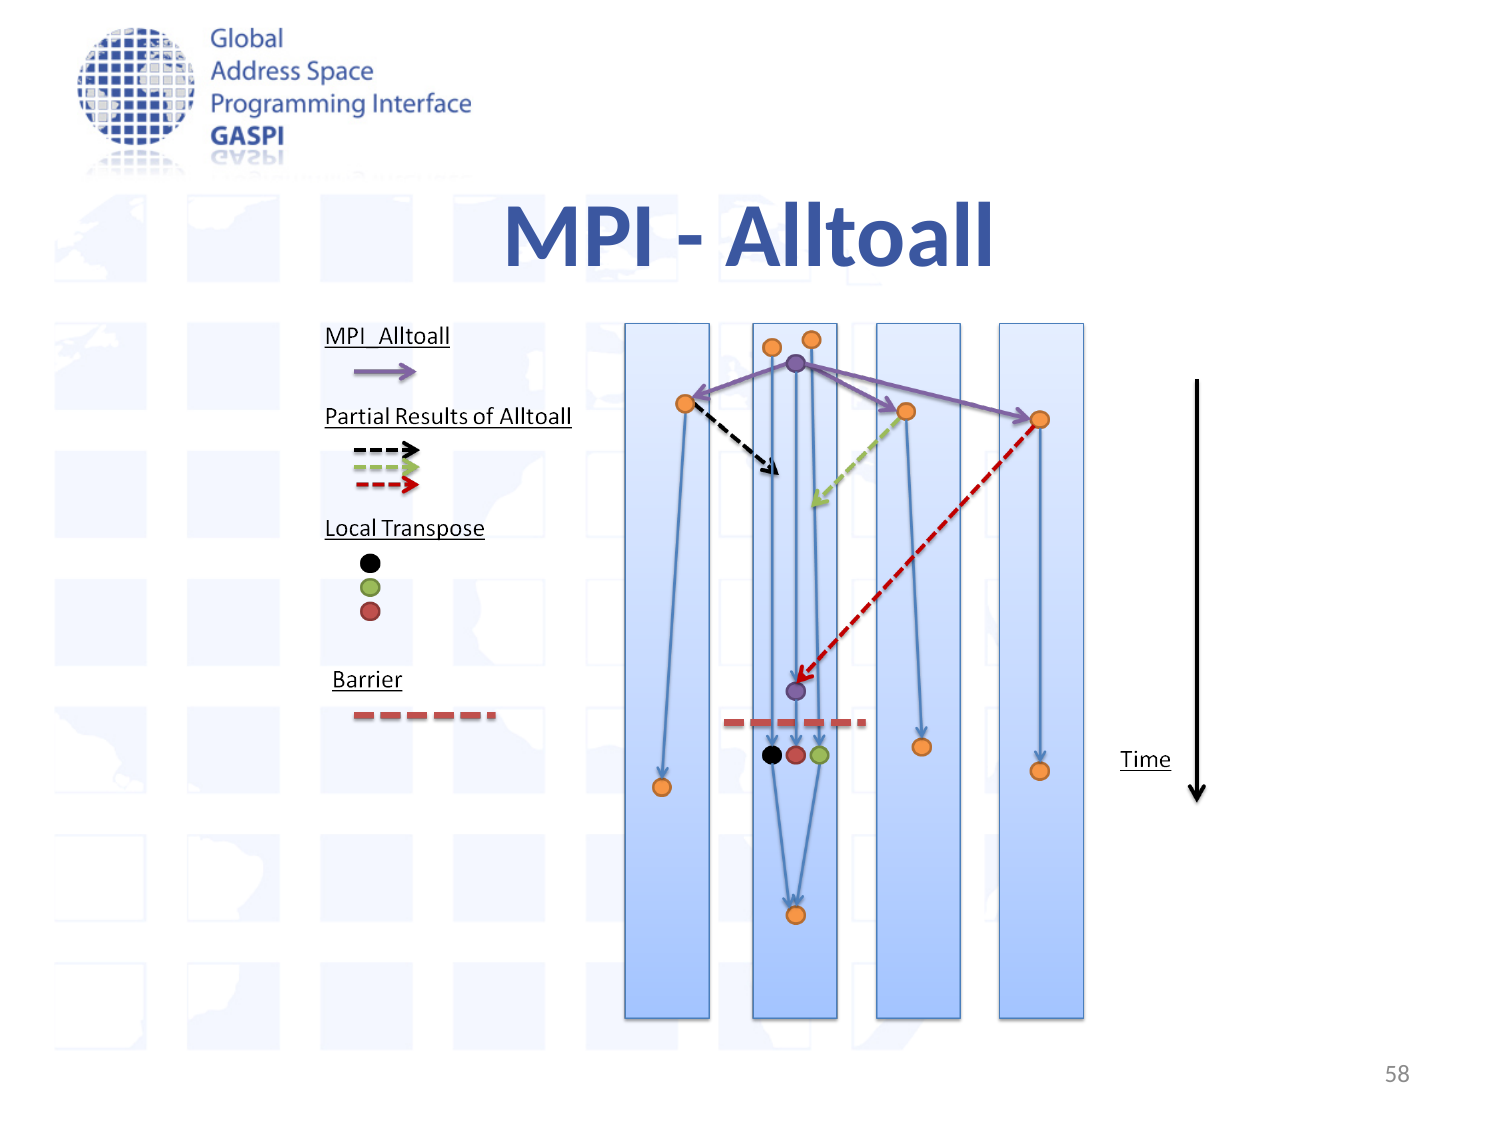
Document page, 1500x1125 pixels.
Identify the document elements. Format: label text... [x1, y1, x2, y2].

slide_number 58 [1074, 1042, 1425, 1103]
title MPI - Alltoall [74, 148, 1426, 312]
picture [0, 0, 1500, 1070]
